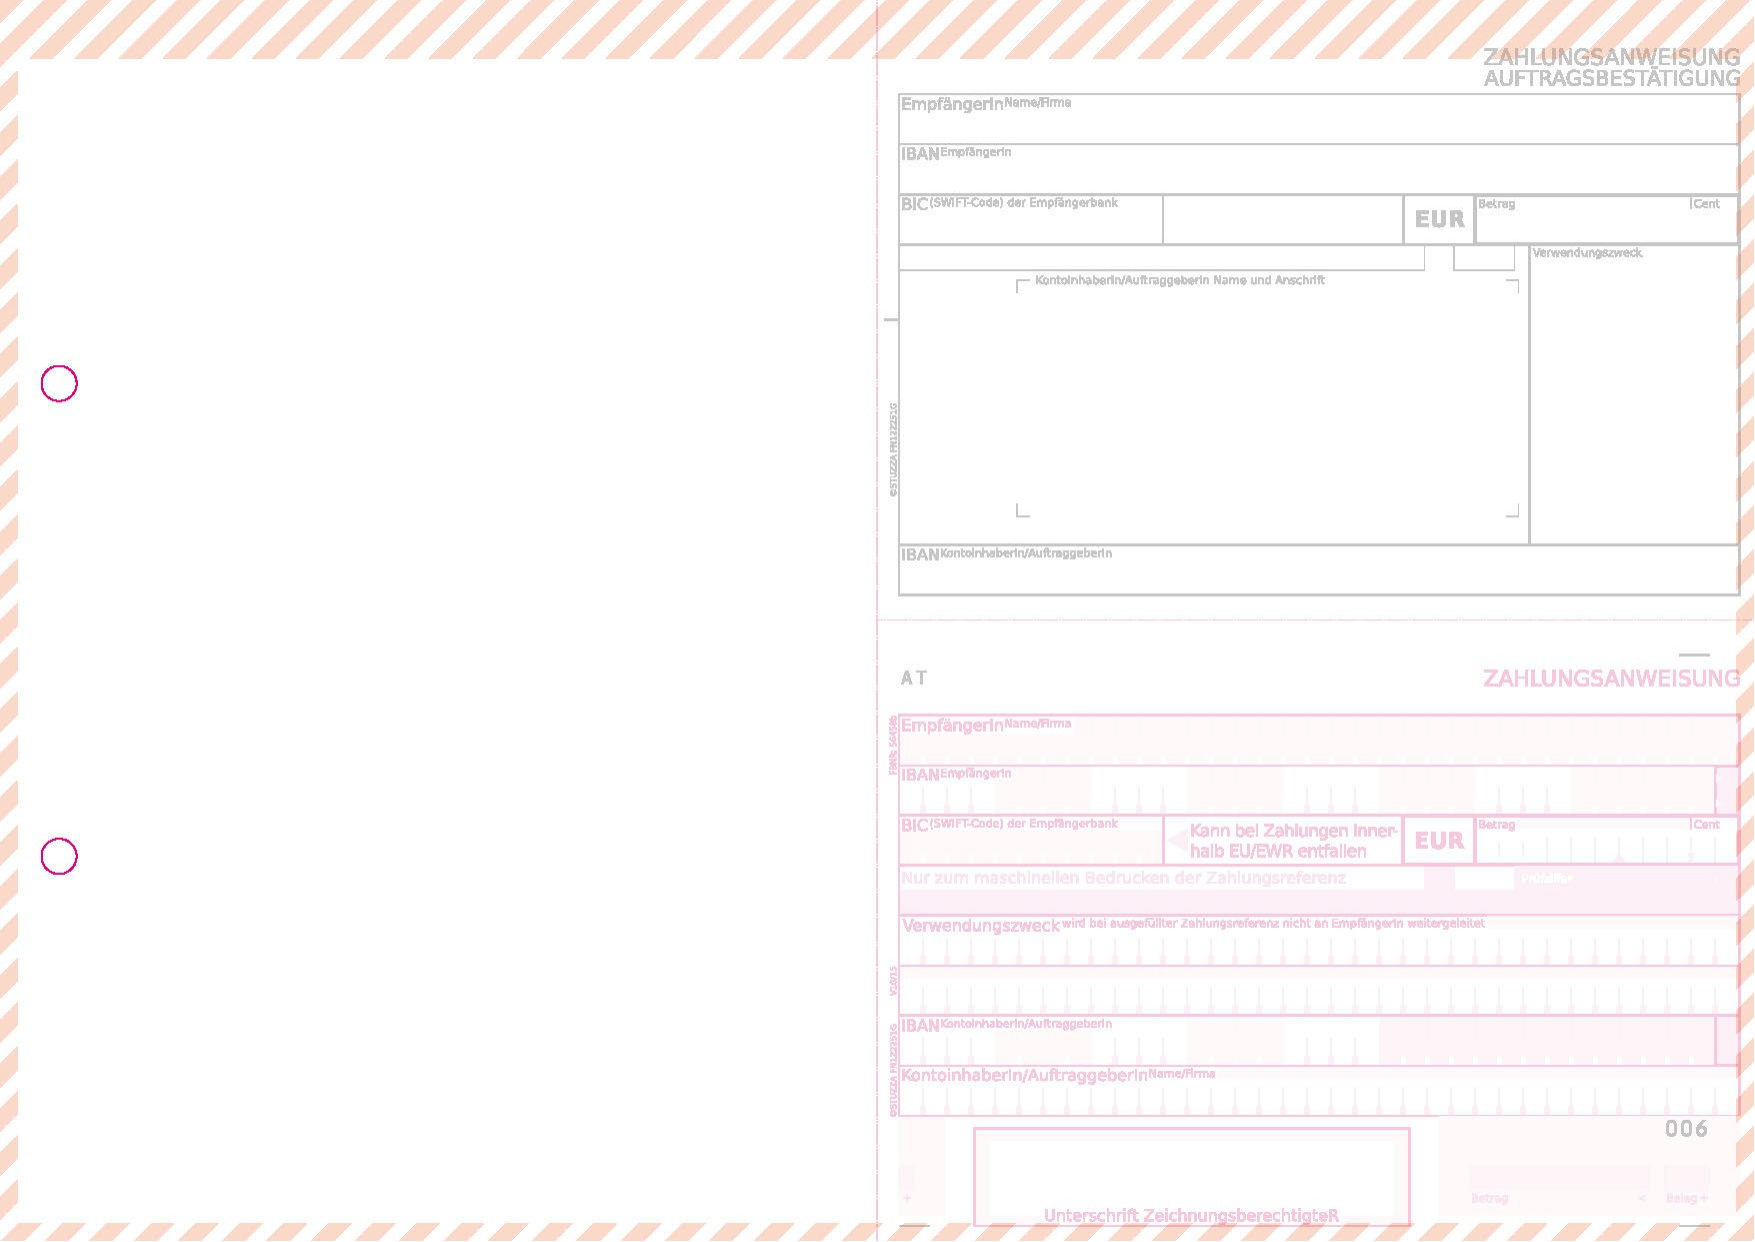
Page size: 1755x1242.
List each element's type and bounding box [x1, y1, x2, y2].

text_box [0, 0, 1754, 1241]
